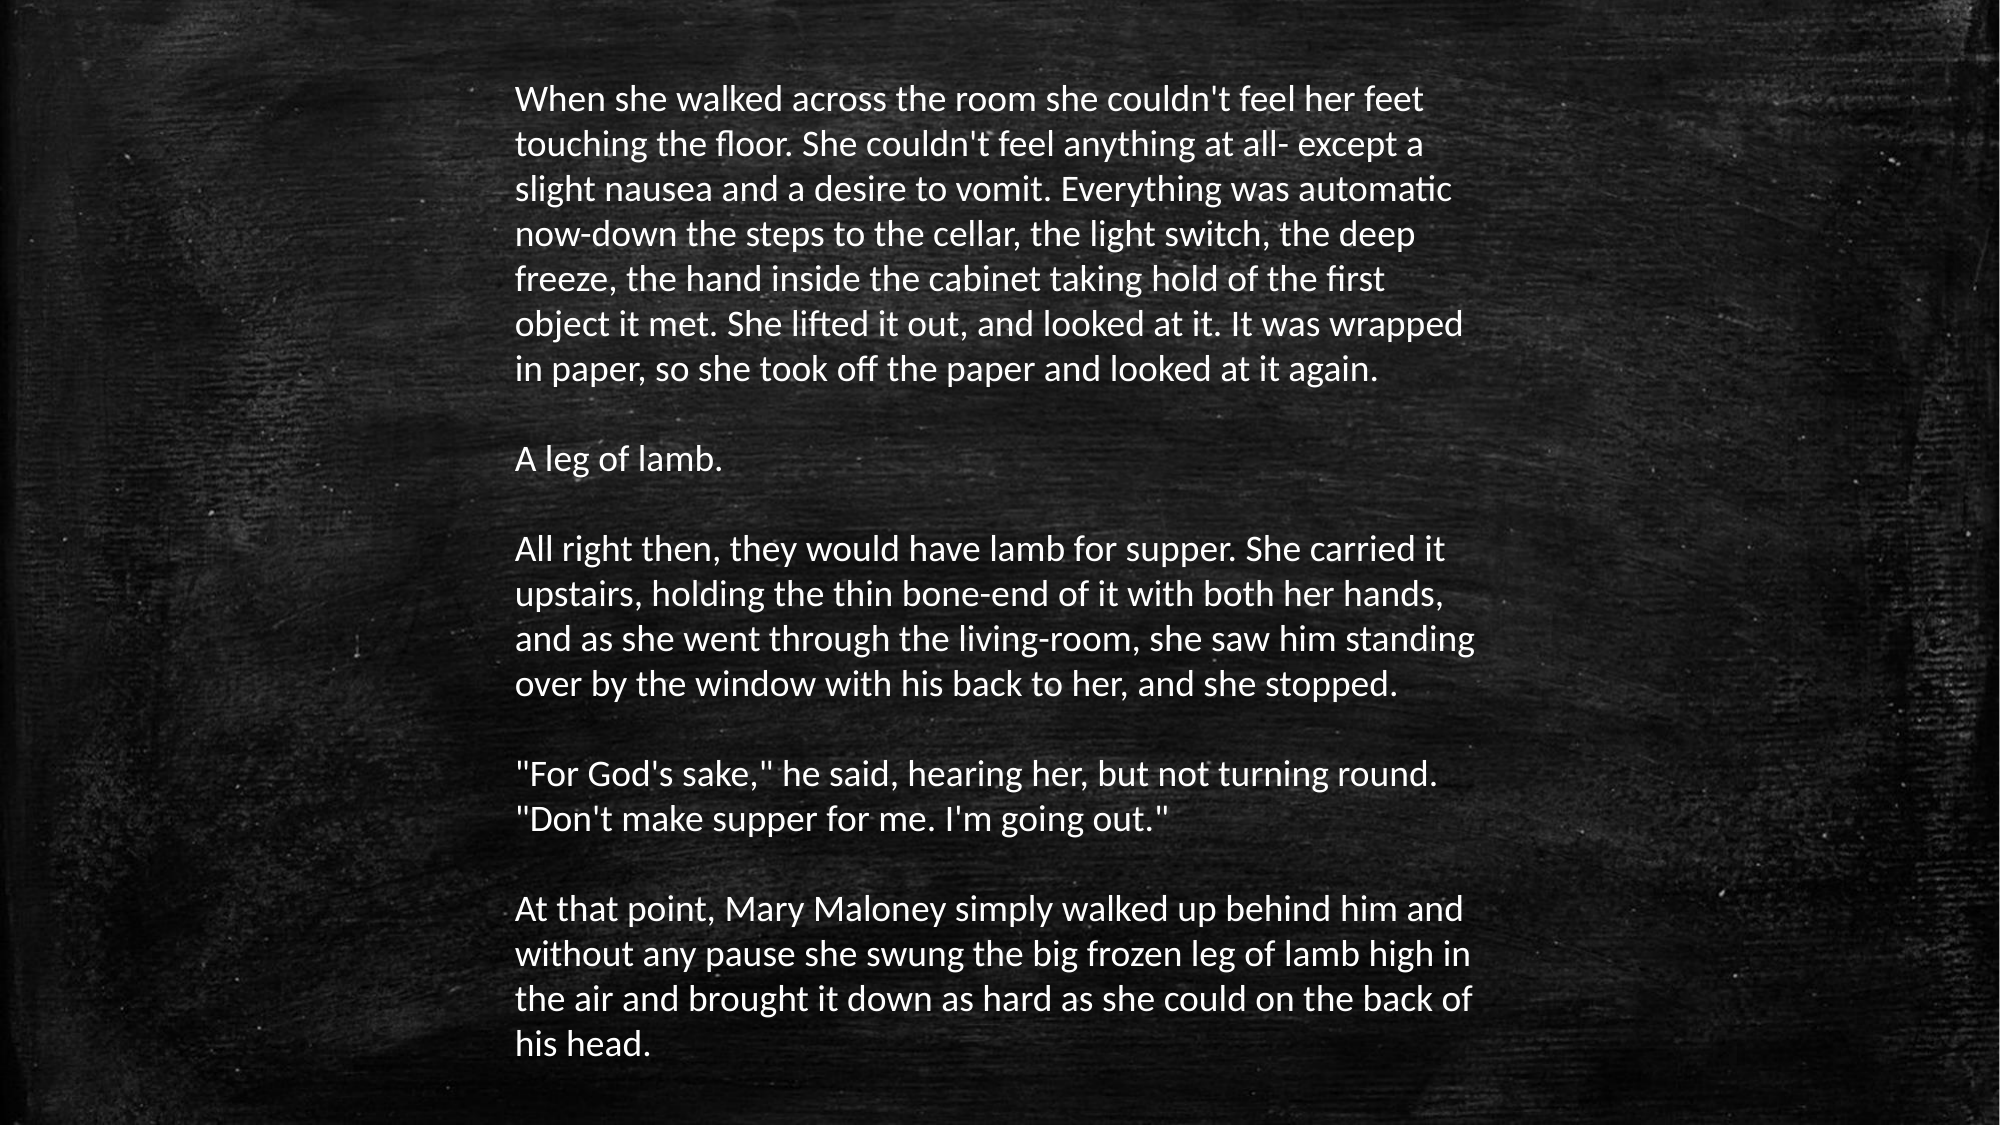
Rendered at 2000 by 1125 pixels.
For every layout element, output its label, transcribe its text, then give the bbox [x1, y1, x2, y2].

text_box When she walked across the room she couldn't feel her feet touching the floor. She couldn't feel anything at all- except a slight nausea and a desire to vomit. Everything was automatic now-down the steps to the cellar, the light switch, the deep freeze, the hand inside the cabinet taking hold of the first object it met. She lifted it out, and looked at it. It was wrapped in paper, so she took off the paper and looked at it again. A leg of lamb. All right then, they would have lamb for supper. She carried it upstairs, holding the thin bone-end of it with both her hands, and as she went through the living-room, she saw him standing over by the window with his back to her, and she stopped. "For God's sake," he said, hearing her, but not turning round. "Don't make supper for me. I'm going out." At that point, Mary Maloney simply walked up behind him and without any pause she swung the big frozen leg of lamb high in the air and brought it down as hard as she could on the back of his head. [500, 66, 1500, 1125]
picture [0, 0, 2000, 1125]
